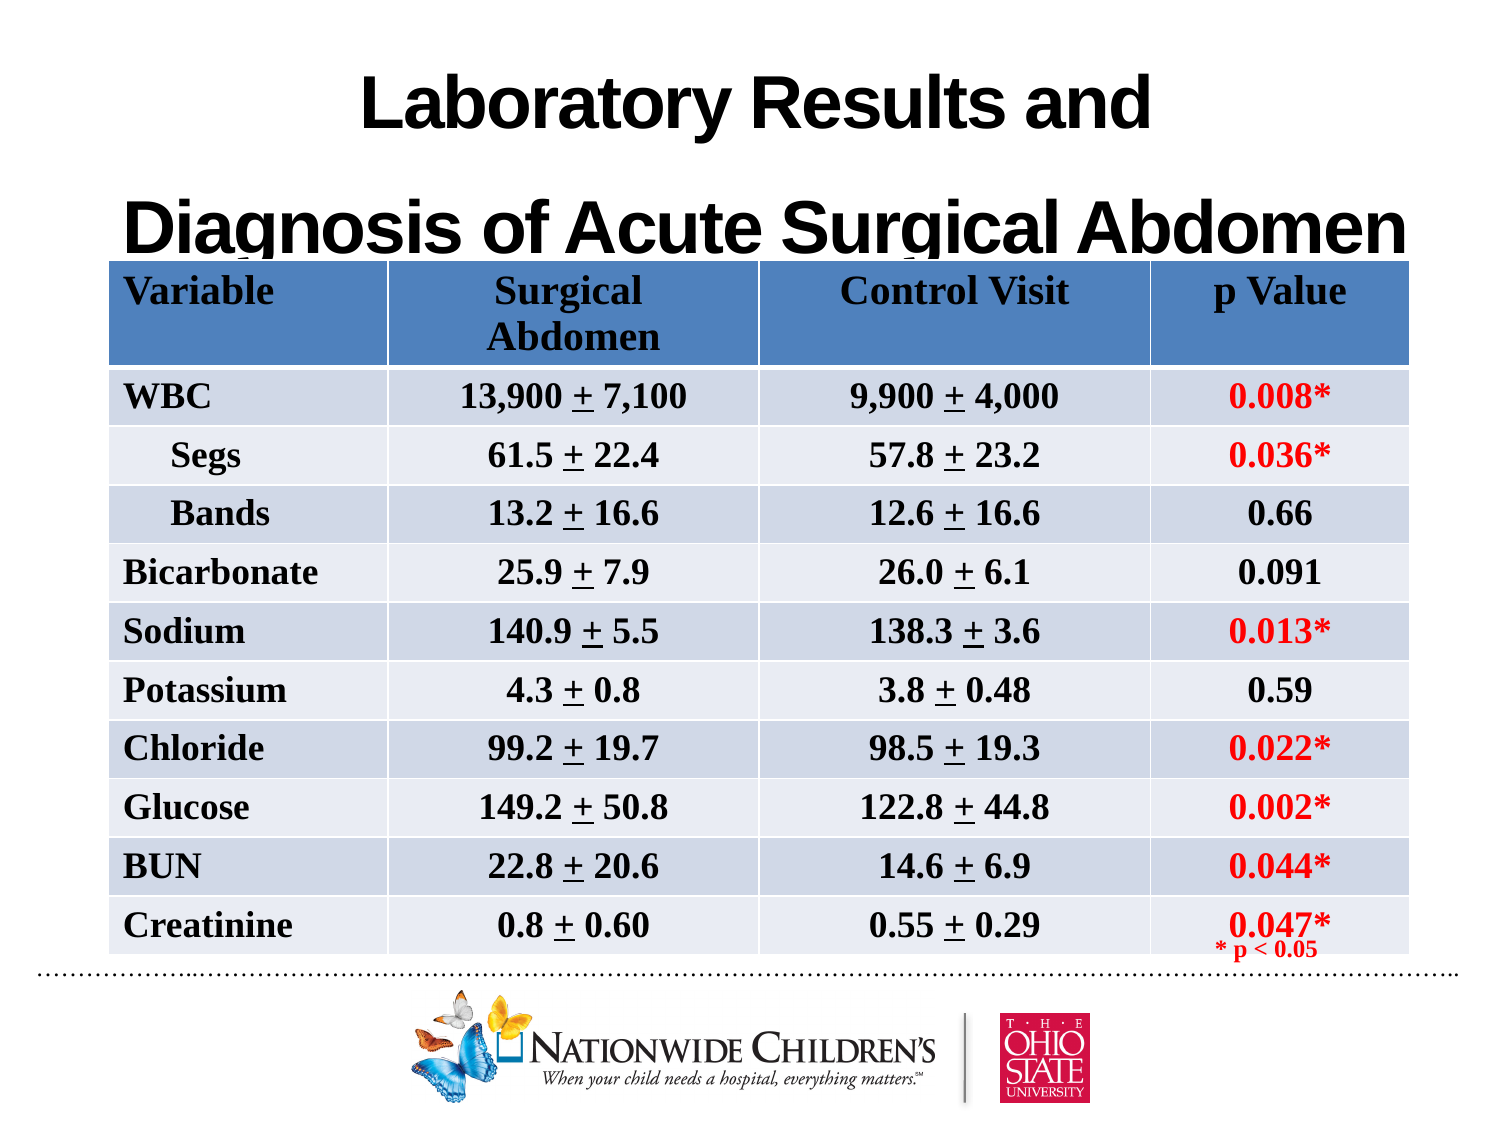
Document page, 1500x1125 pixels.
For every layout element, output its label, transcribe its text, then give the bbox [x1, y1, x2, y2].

table_cell 57.8 + 23.2 [760, 427, 1150, 484]
table_cell 0.047* [1151, 897, 1409, 954]
table_cell 22.8 + 20.6 [389, 838, 758, 895]
table_header p Value [1151, 261, 1409, 365]
table_cell Bands [109, 486, 387, 543]
table_cell 9,900 + 4,000 [760, 370, 1150, 425]
table_cell Potassium [109, 662, 387, 719]
table_cell 13,900 + 7,100 [389, 370, 758, 425]
table_cell 0.59 [1151, 662, 1409, 719]
table_cell 99.2 + 19.7 [389, 721, 758, 778]
picture [411, 990, 935, 1103]
table_cell 98.5 + 19.3 [760, 721, 1150, 778]
table_cell 13.2 + 16.6 [389, 486, 758, 543]
table_cell 0.55 + 0.29 [760, 897, 1150, 954]
table_cell WBC [109, 370, 387, 425]
title Laboratory Results and Diagnosis of Acute Surgical Abdomen [31, 48, 1500, 240]
table_cell 61.5 + 22.4 [389, 427, 758, 484]
table_cell 25.9 + 7.9 [389, 544, 758, 601]
table_cell 4.3 + 0.8 [389, 662, 758, 719]
table_cell Creatinine [109, 897, 387, 954]
table_cell Segs [109, 427, 387, 484]
table_cell Sodium [109, 603, 387, 660]
table_cell 0.66 [1151, 486, 1409, 543]
text_box * p < 0.05 [1200, 924, 1368, 970]
table_cell Bicarbonate [109, 544, 387, 601]
table_cell 140.9 + 5.5 [389, 603, 758, 660]
table_cell 149.2 + 50.8 [389, 779, 758, 836]
table_cell 0.091 [1151, 544, 1409, 601]
table_cell 14.6 + 6.9 [760, 838, 1150, 895]
table_cell 0.008* [1151, 370, 1409, 425]
table_cell 0.036* [1151, 427, 1409, 484]
table_header Surgical Abdomen [389, 261, 758, 365]
table_cell BUN [109, 838, 387, 895]
table_cell 0.022* [1151, 721, 1409, 778]
table_cell Chloride [109, 721, 387, 778]
table_cell 0.013* [1151, 603, 1409, 660]
table_cell 0.002* [1151, 779, 1409, 836]
table_cell 12.6 + 16.6 [760, 486, 1150, 543]
table_cell 3.8 + 0.48 [760, 662, 1150, 719]
table_header Control Visit [760, 261, 1150, 365]
table_cell 138.3 + 3.6 [760, 603, 1150, 660]
table_cell 0.8 + 0.60 [389, 897, 758, 954]
table_cell 26.0 + 6.1 [760, 544, 1150, 601]
table_cell 0.044* [1151, 838, 1409, 895]
table_cell Glucose [109, 779, 387, 836]
table_header Variable [109, 261, 387, 365]
table_cell 122.8 + 44.8 [760, 779, 1150, 836]
picture [1000, 1013, 1090, 1103]
